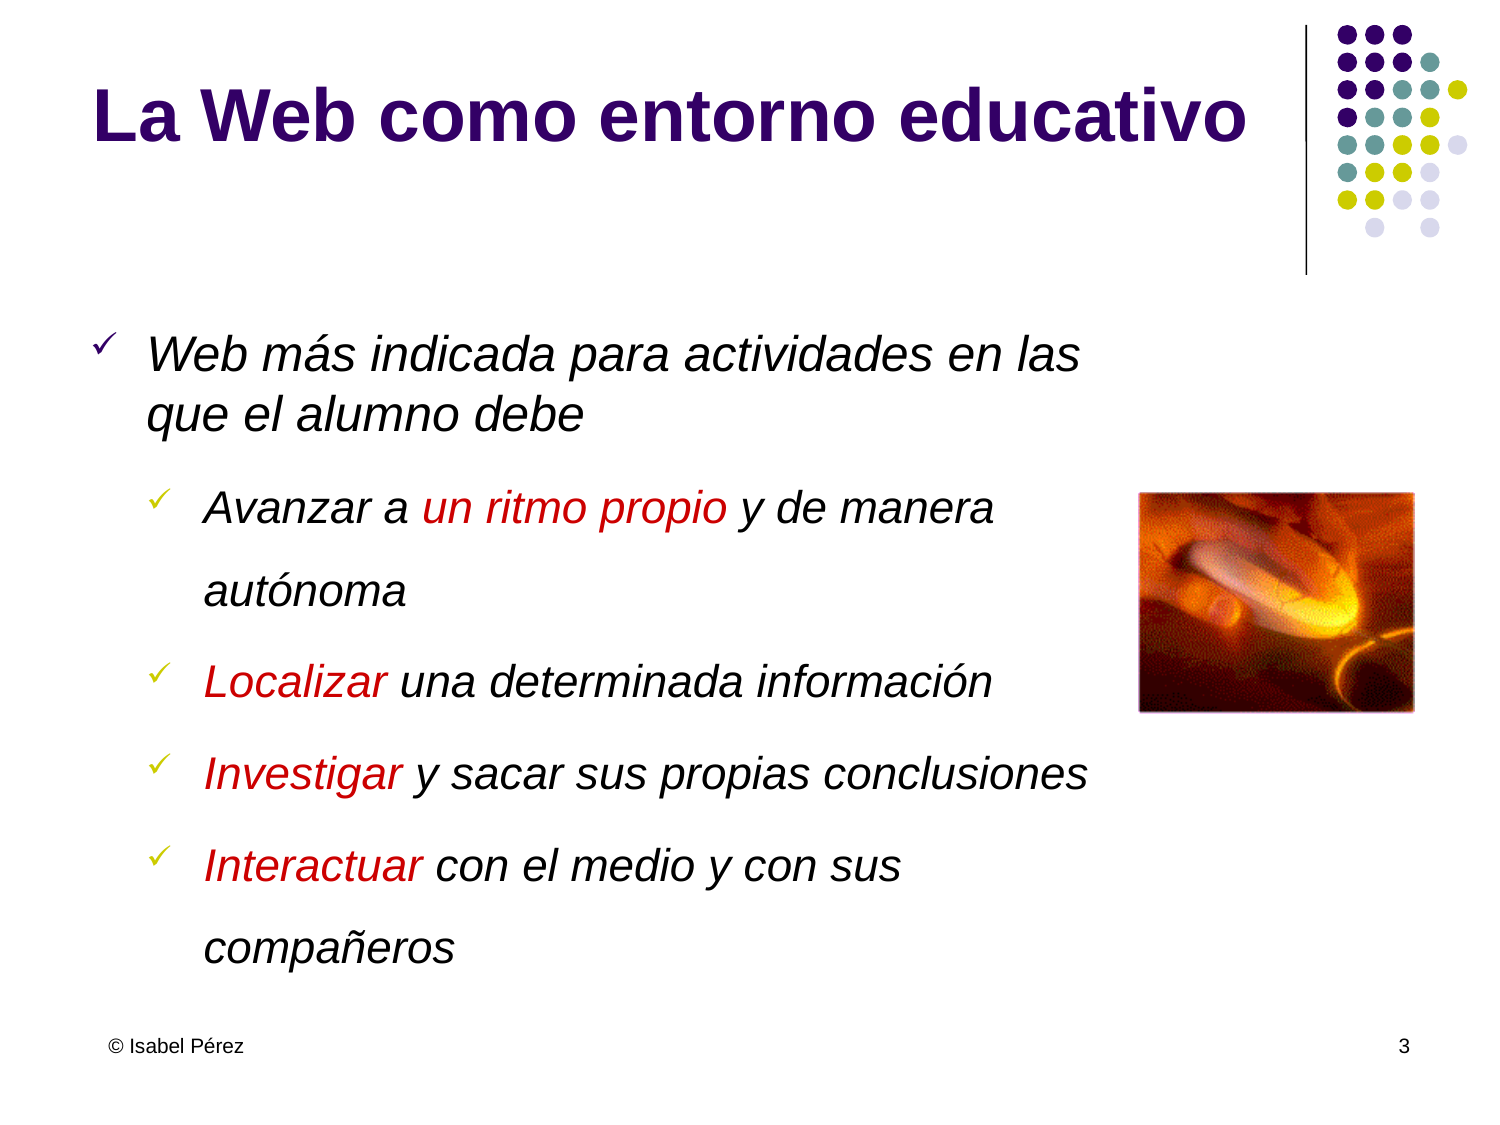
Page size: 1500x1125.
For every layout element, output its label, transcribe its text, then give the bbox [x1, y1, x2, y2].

footer © Isabel Pérez [87, 1038, 563, 1101]
title La Web como entorno educativo [62, 37, 1301, 251]
list Web más indicada para actividades en las que el alumno debe Avanzar a un ritmo propio y de manera autónoma Localizar una determinada información Investigar y sacar sus propias conclusiones Interactuar con el medio y con sus compañeros [74, 313, 1138, 1038]
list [1137, 492, 1415, 716]
slide_number 3 [1074, 1024, 1426, 1101]
